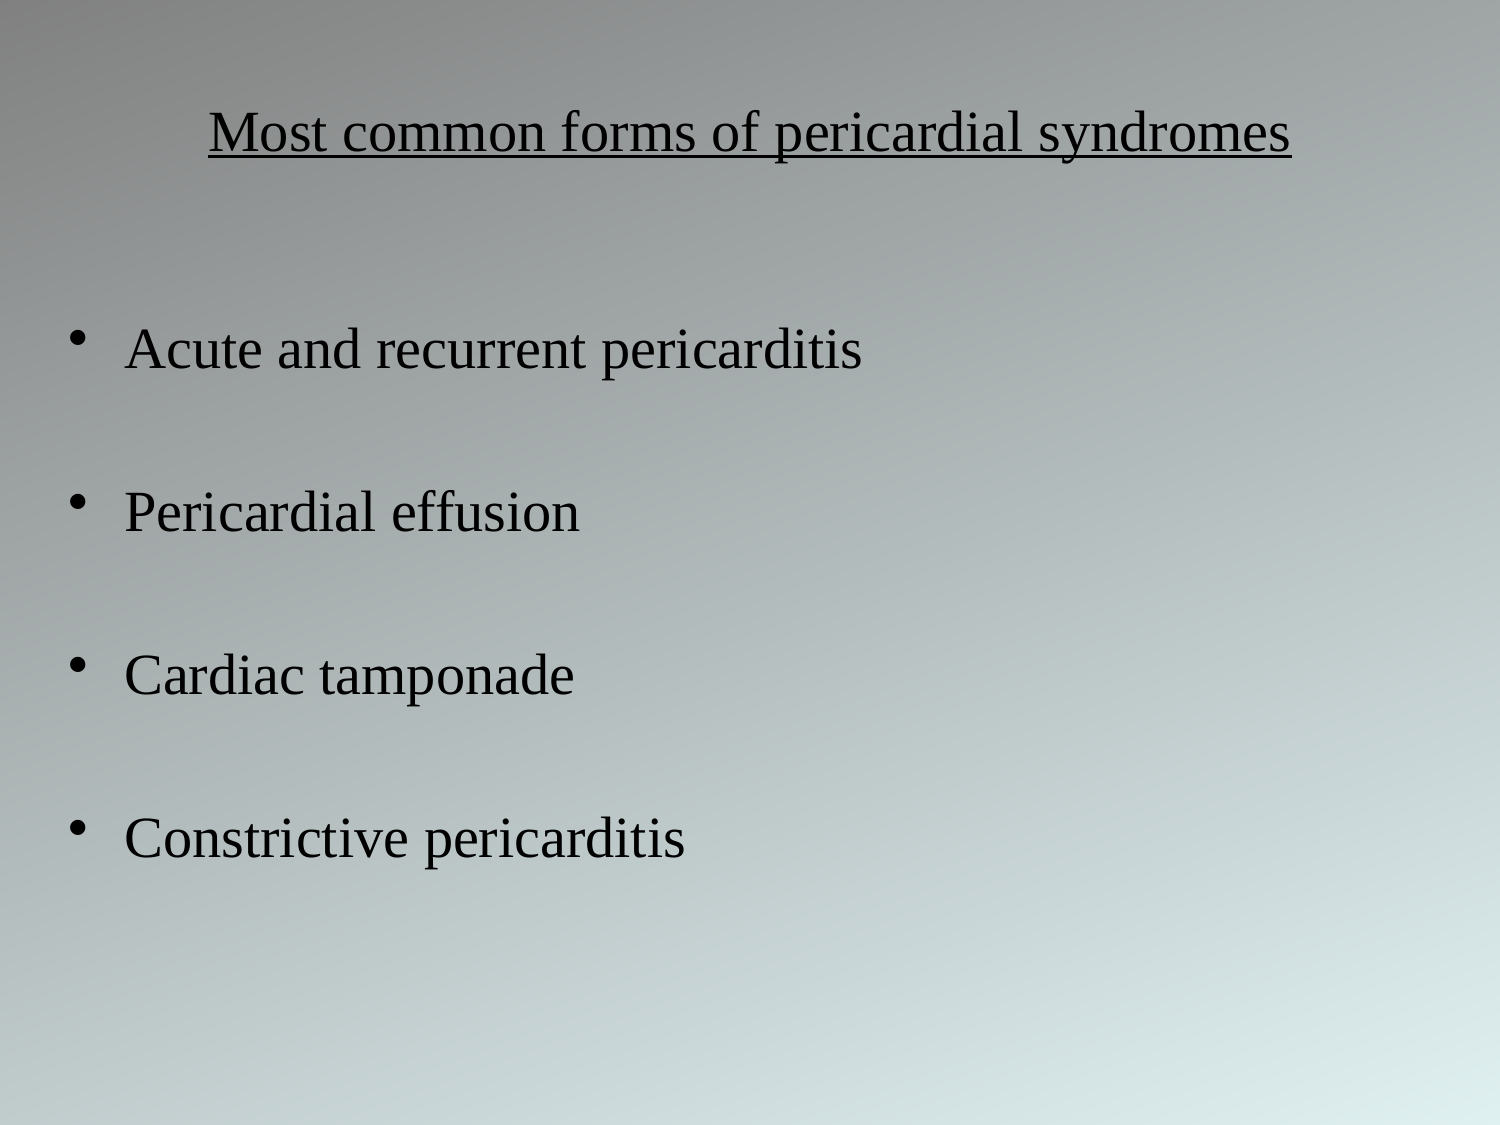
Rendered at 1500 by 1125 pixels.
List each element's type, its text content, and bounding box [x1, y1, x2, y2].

title Most common forms of pericardial syndromes [75, 45, 1425, 211]
list Acute and recurrent pericarditis Pericardial effusion Cardiac tamponade Constrictive pericarditis [53, 302, 1436, 1005]
